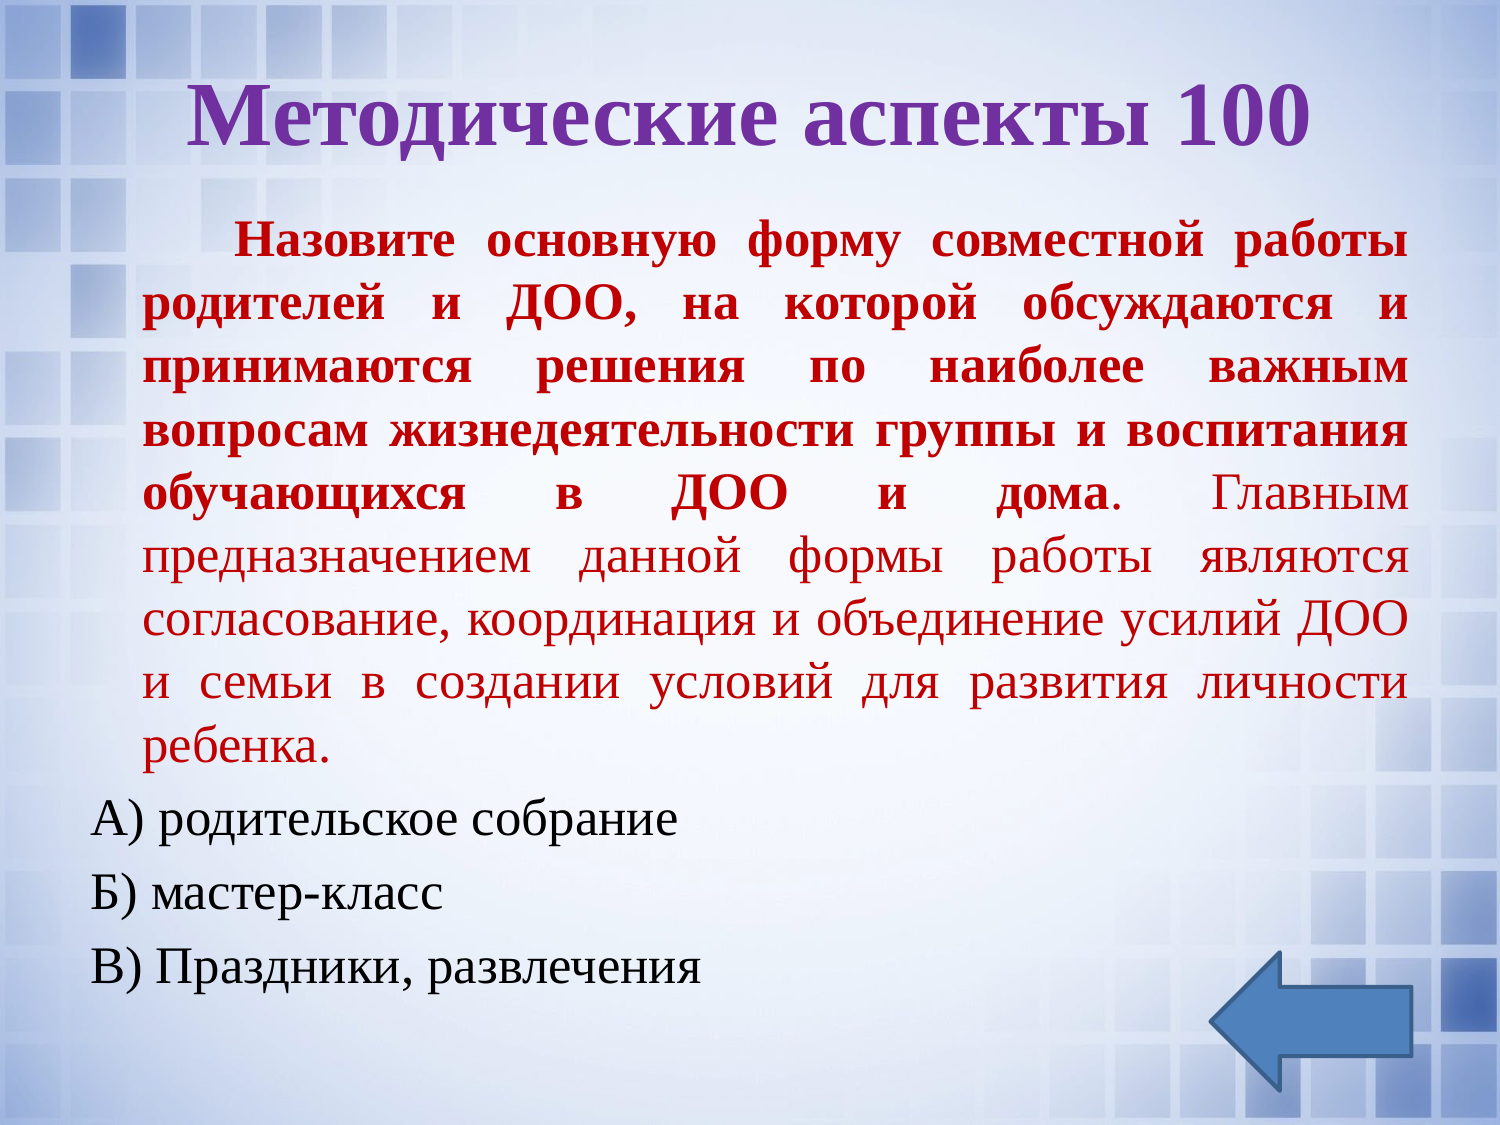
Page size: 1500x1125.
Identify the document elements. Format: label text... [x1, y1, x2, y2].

text_box [1208, 950, 1414, 1093]
title Методические аспекты 100 [75, 45, 1425, 173]
list Назовите основную форму совместной работы родителей и ДОО, на которой обсуждаются и принимаются решения по наиболее важным вопросам жизнедеятельности группы и воспитания обучающихся в ДОО и дома. Главным предназначением данной формы работы являются согласование, координация и объединение усилий ДОО и семьи в создании условий для развития личности ребенка. А) родительское собрание Б) мастер-класс В) Праздники, развлечения [75, 196, 1425, 1005]
picture [0, 0, 1500, 1125]
